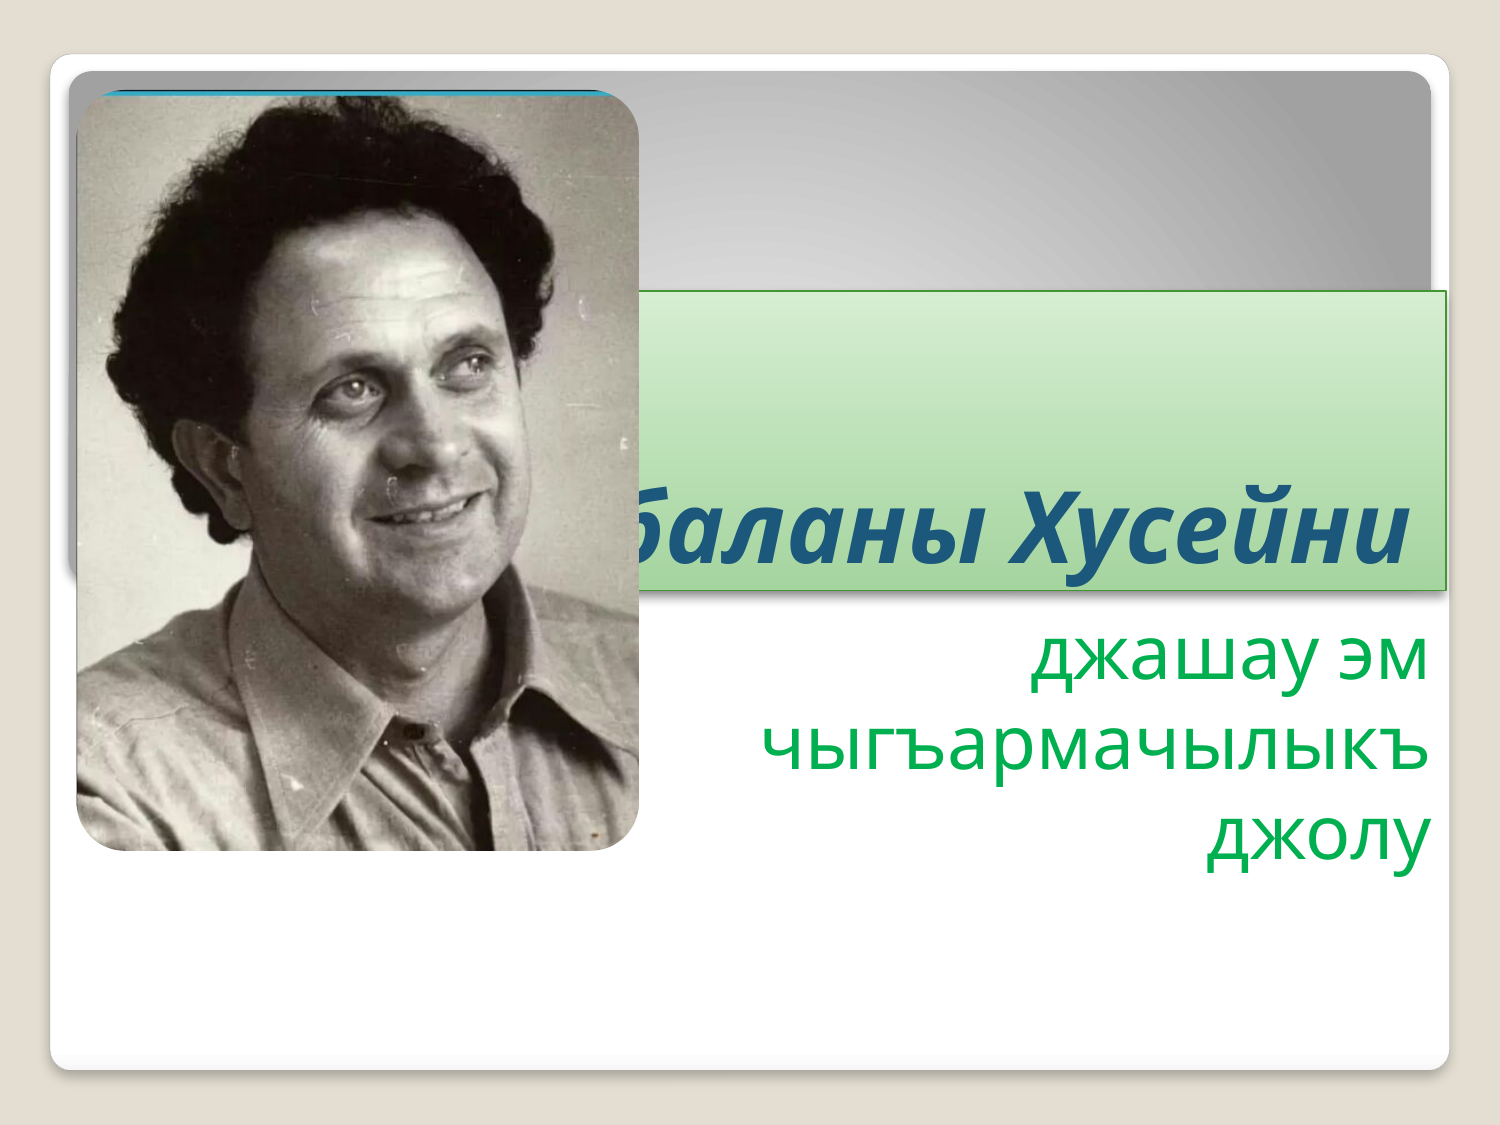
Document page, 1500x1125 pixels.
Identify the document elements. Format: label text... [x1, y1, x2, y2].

subtitle джашау эм чыгъармачылыкъ джолу [667, 604, 1447, 917]
title Джаубаланы Хусейни [647, 290, 1447, 591]
picture [76, 89, 640, 852]
